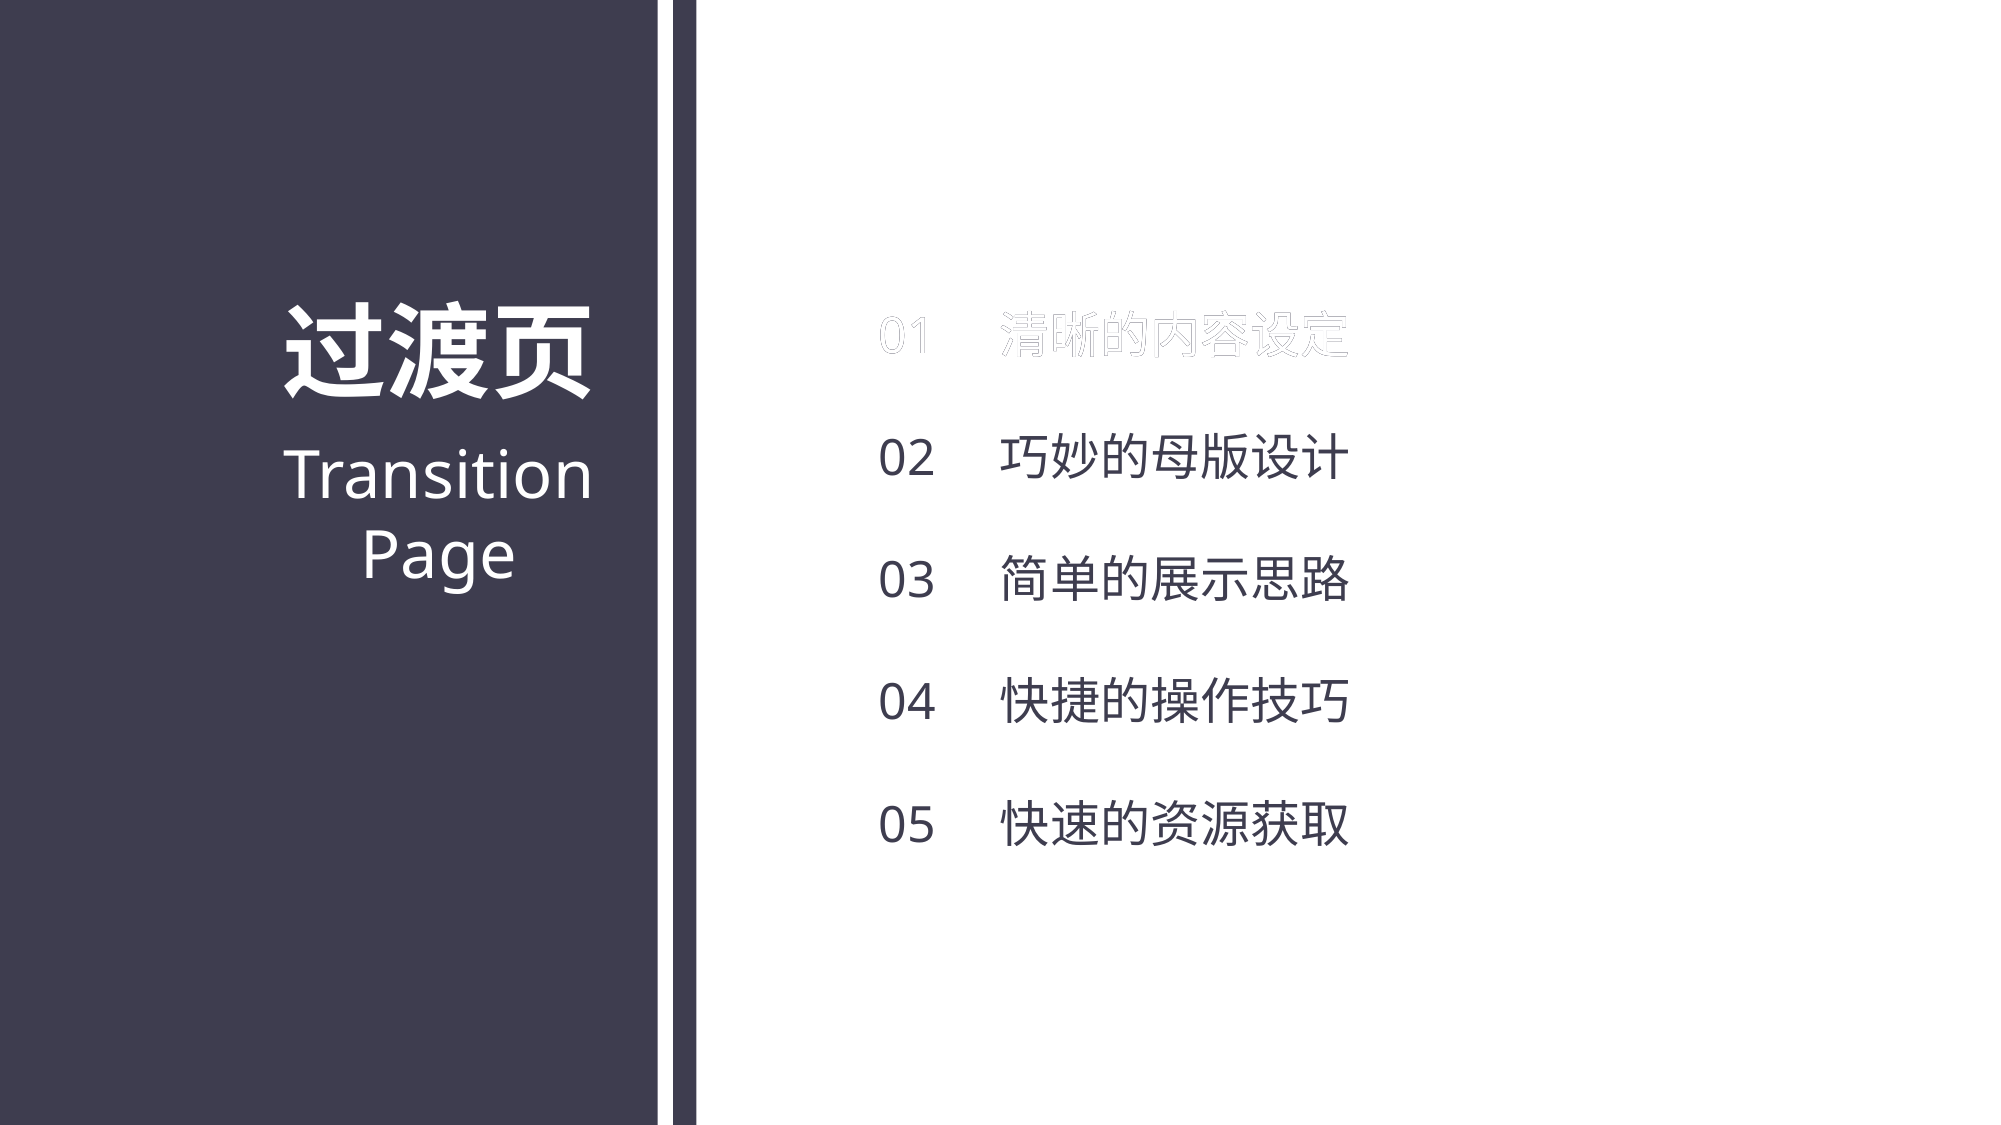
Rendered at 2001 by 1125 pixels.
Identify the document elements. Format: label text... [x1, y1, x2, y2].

text_box [696, 0, 2000, 1125]
text_box [657, 0, 673, 1125]
text_box 过渡页 [244, 278, 634, 419]
text_box 05 快速的资源获取 [878, 791, 1508, 853]
text_box 04 快捷的操作技巧 [878, 669, 1508, 730]
text_box 02 巧妙的母版设计 [878, 425, 1508, 486]
text_box 03 简单的展示思路 [878, 547, 1508, 608]
text_box Transition Page [244, 424, 634, 599]
text_box 01 清晰的内容设定 [878, 303, 1508, 364]
